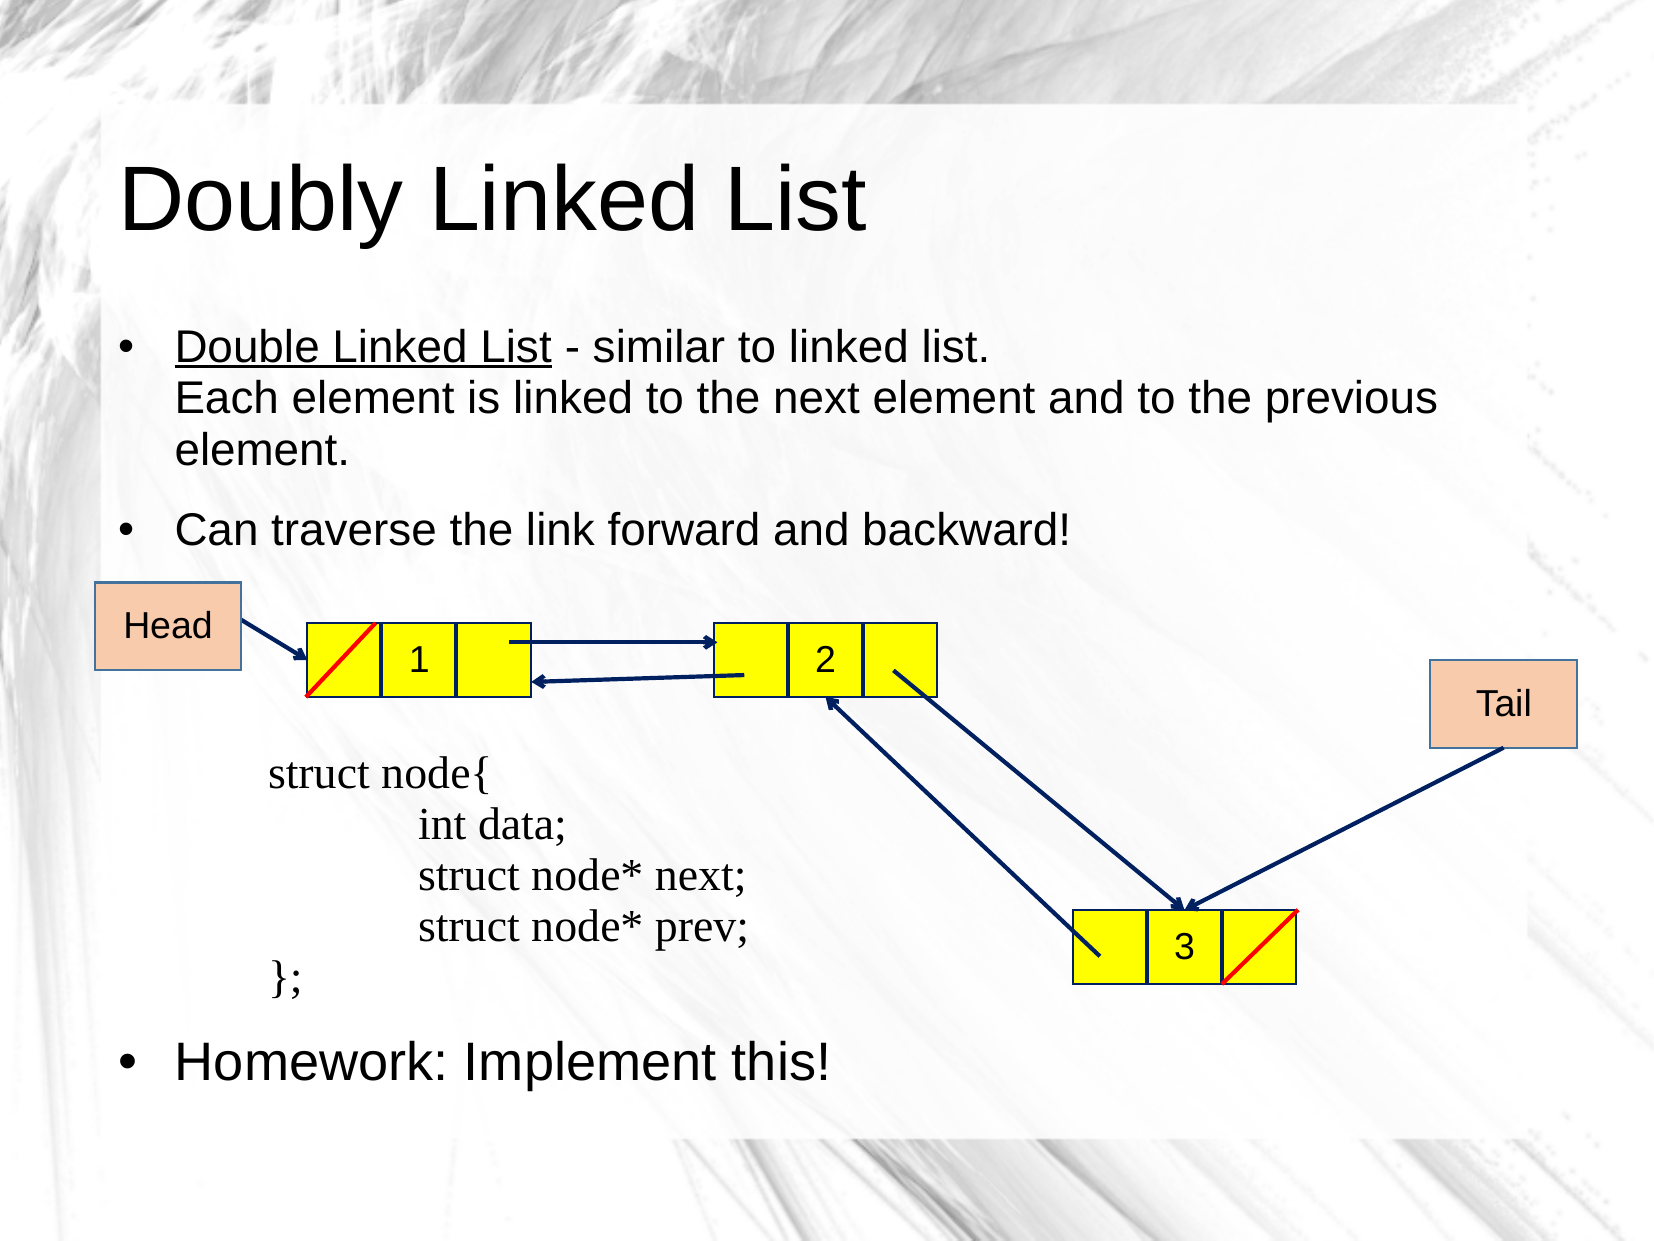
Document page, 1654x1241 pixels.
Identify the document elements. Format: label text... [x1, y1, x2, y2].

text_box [531, 675, 745, 682]
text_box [376, 622, 531, 698]
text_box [893, 670, 1185, 910]
list Double Linked List - similar to linked list. Each element is linked to the next element and to the previous element. Can traverse the link forward and backward! struct node{ int data; struct node* next; struct node* prev; }; Homework: Implement this! [118, 319, 1571, 747]
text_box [240, 619, 314, 663]
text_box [1072, 910, 1221, 985]
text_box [825, 696, 1100, 957]
text_box Head [94, 582, 241, 671]
list Double Linked List - similar to linked list. Each element is linked to the next element and to the previous element. Can traverse the link forward and backward! struct node{ int data; struct node* next; struct node* prev; }; Homework: Implement this! [118, 663, 1571, 1109]
text_box Tail [1430, 659, 1577, 748]
title Doubly Linked List [118, 112, 1506, 281]
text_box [713, 622, 938, 697]
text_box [305, 622, 376, 698]
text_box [1184, 747, 1504, 911]
picture [0, 0, 1654, 1241]
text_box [1221, 911, 1299, 985]
